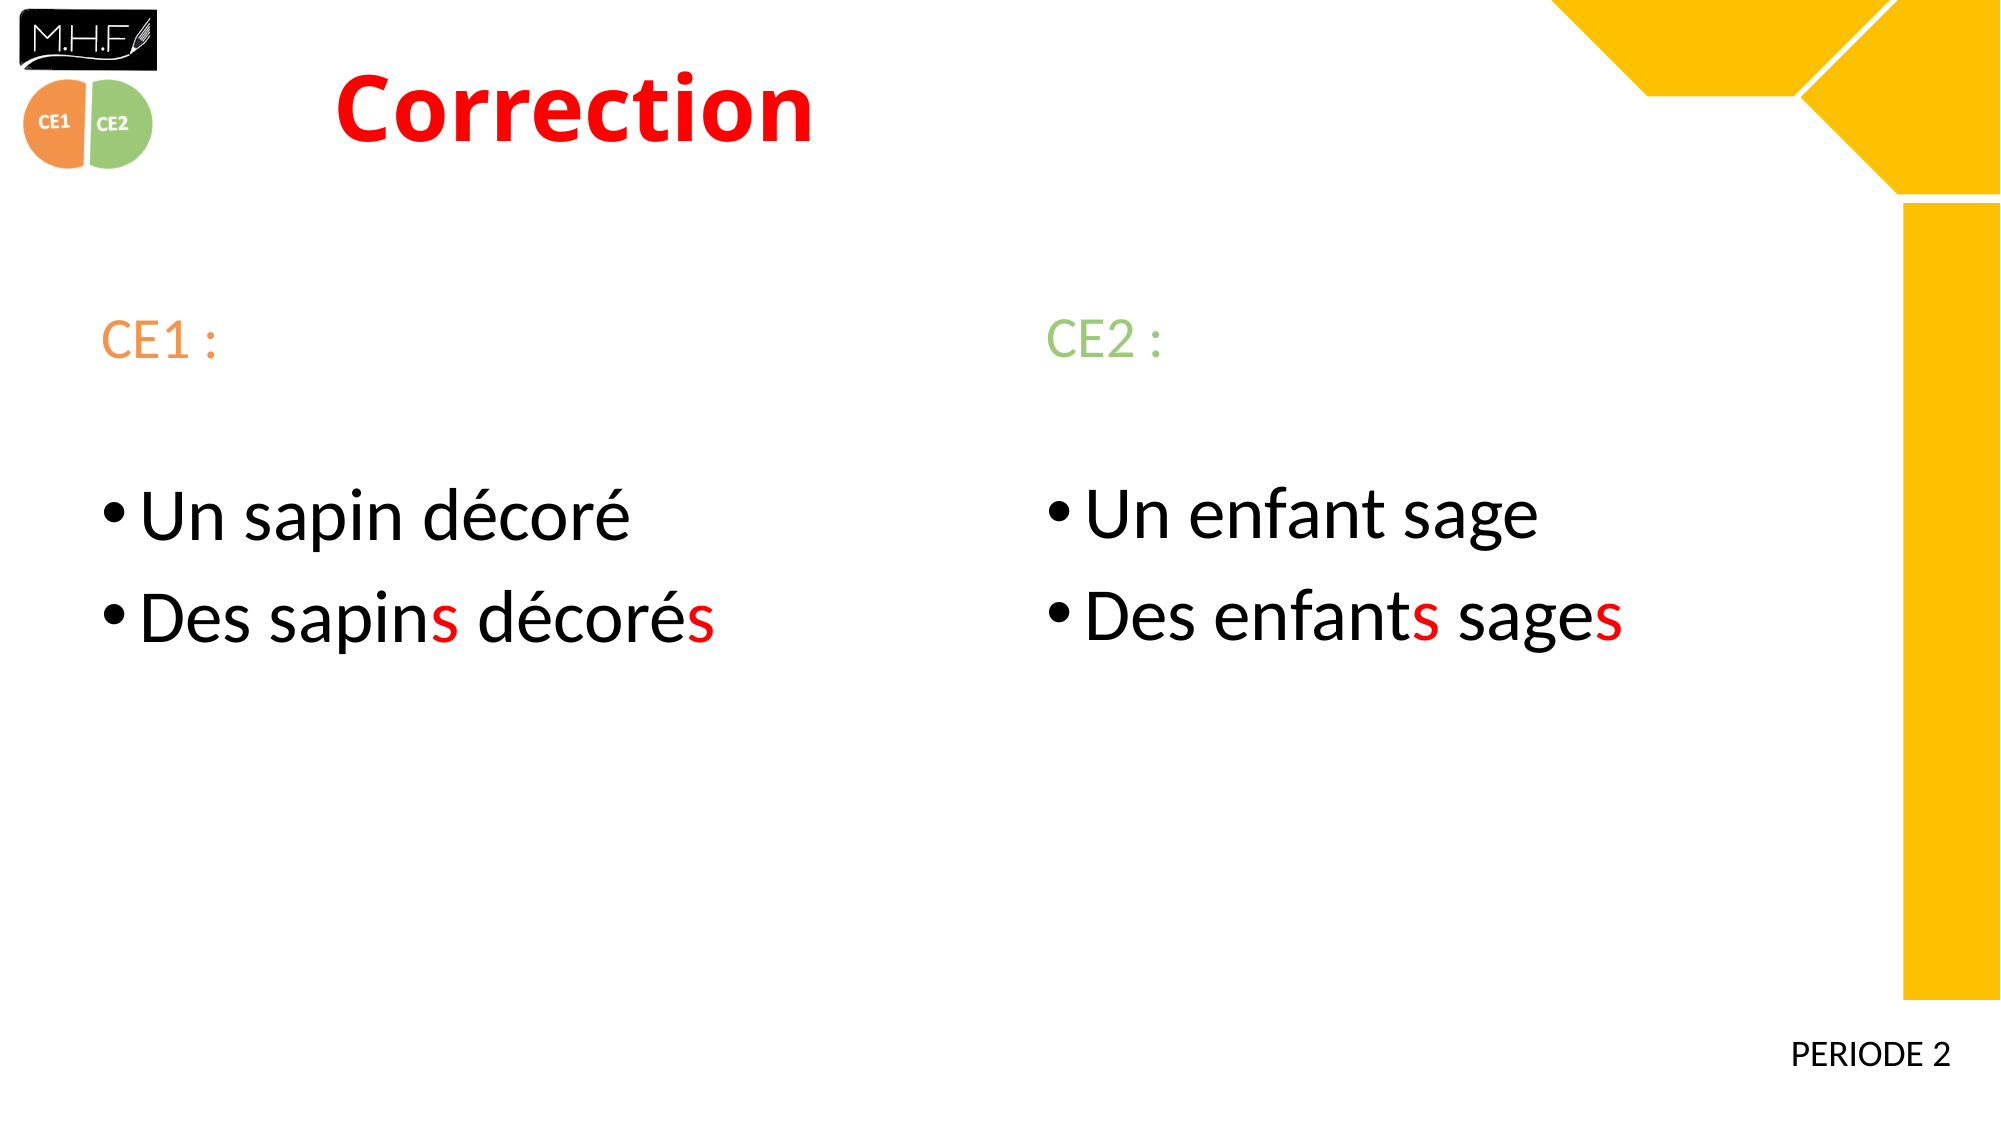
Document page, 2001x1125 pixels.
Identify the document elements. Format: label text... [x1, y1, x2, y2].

text_box [1549, 0, 1892, 98]
text_box CE2 : Un enfant sage Des enfants sages [1031, 299, 1853, 1014]
list CE1 : Un sapin décoré Des sapins décorés [86, 300, 897, 1015]
picture [1, 7, 177, 207]
text_box [1799, 0, 2000, 196]
text_box PERIODE 2 [1362, 1021, 1967, 1125]
text_box [1902, 202, 2000, 1001]
title Correction [318, 3, 1865, 221]
